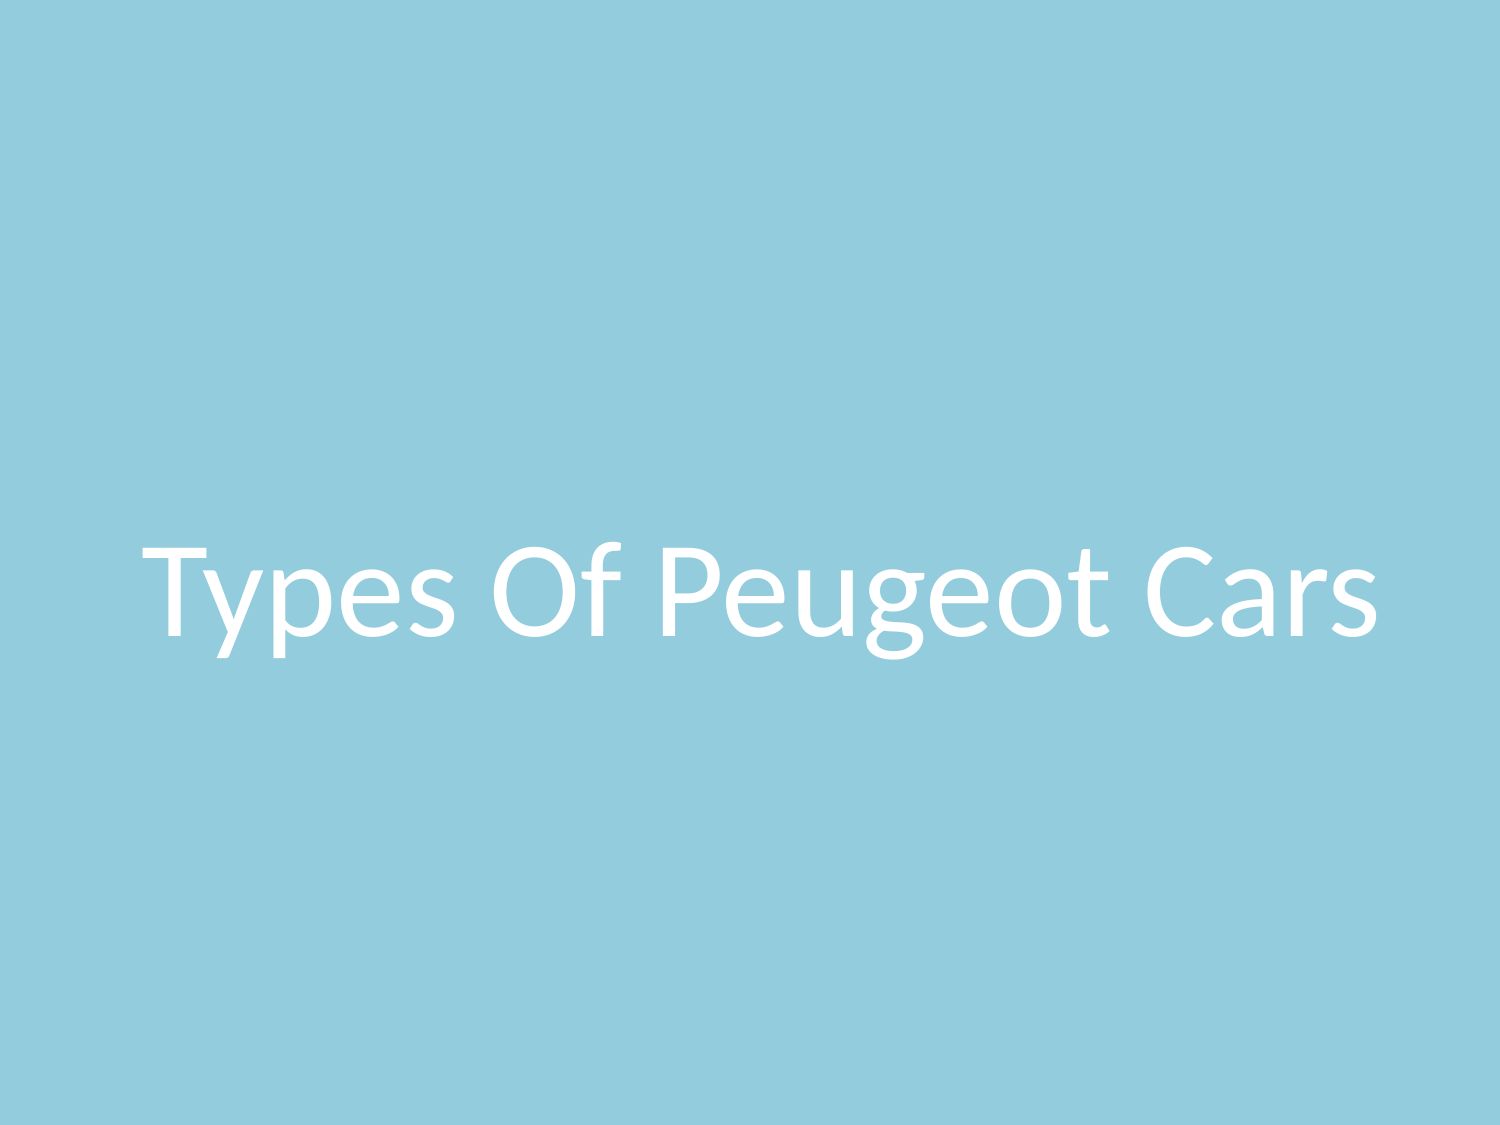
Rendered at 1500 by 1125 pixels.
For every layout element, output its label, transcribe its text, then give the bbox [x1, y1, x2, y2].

title Types Of Peugeot Cars [125, 87, 1400, 1075]
